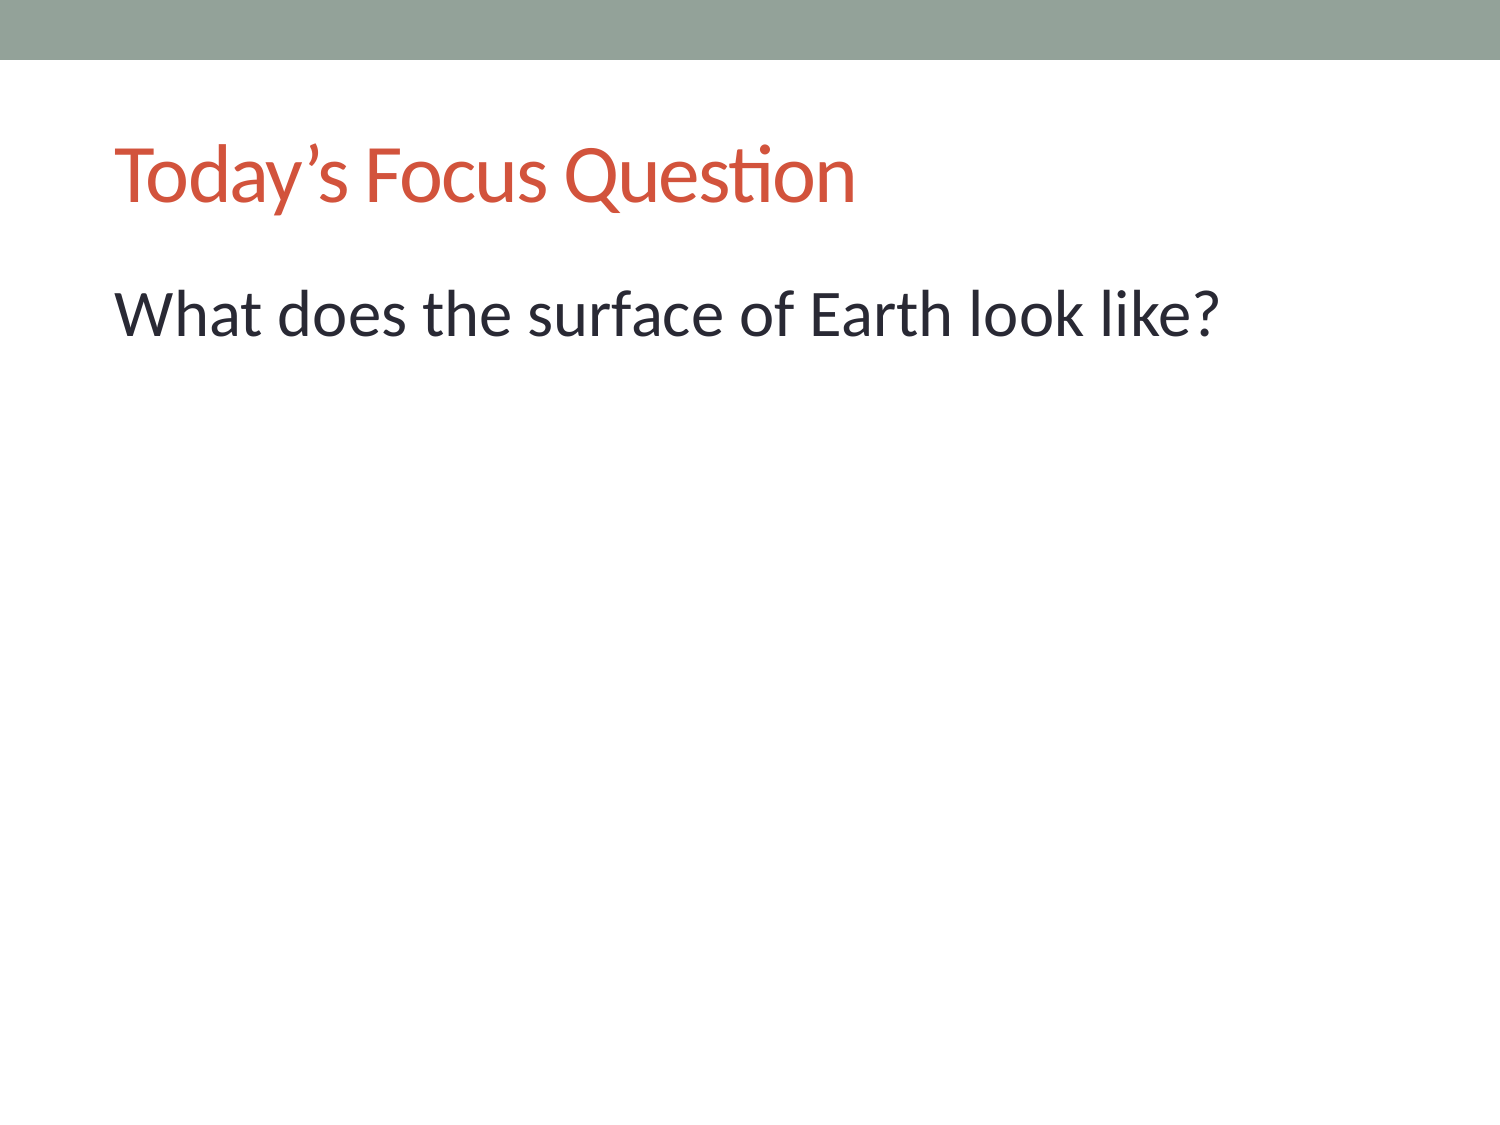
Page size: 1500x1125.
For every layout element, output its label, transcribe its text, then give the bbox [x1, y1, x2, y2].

title Today’s Focus Question [99, 87, 1425, 250]
list What does the surface of Earth look like? [99, 262, 1450, 1025]
